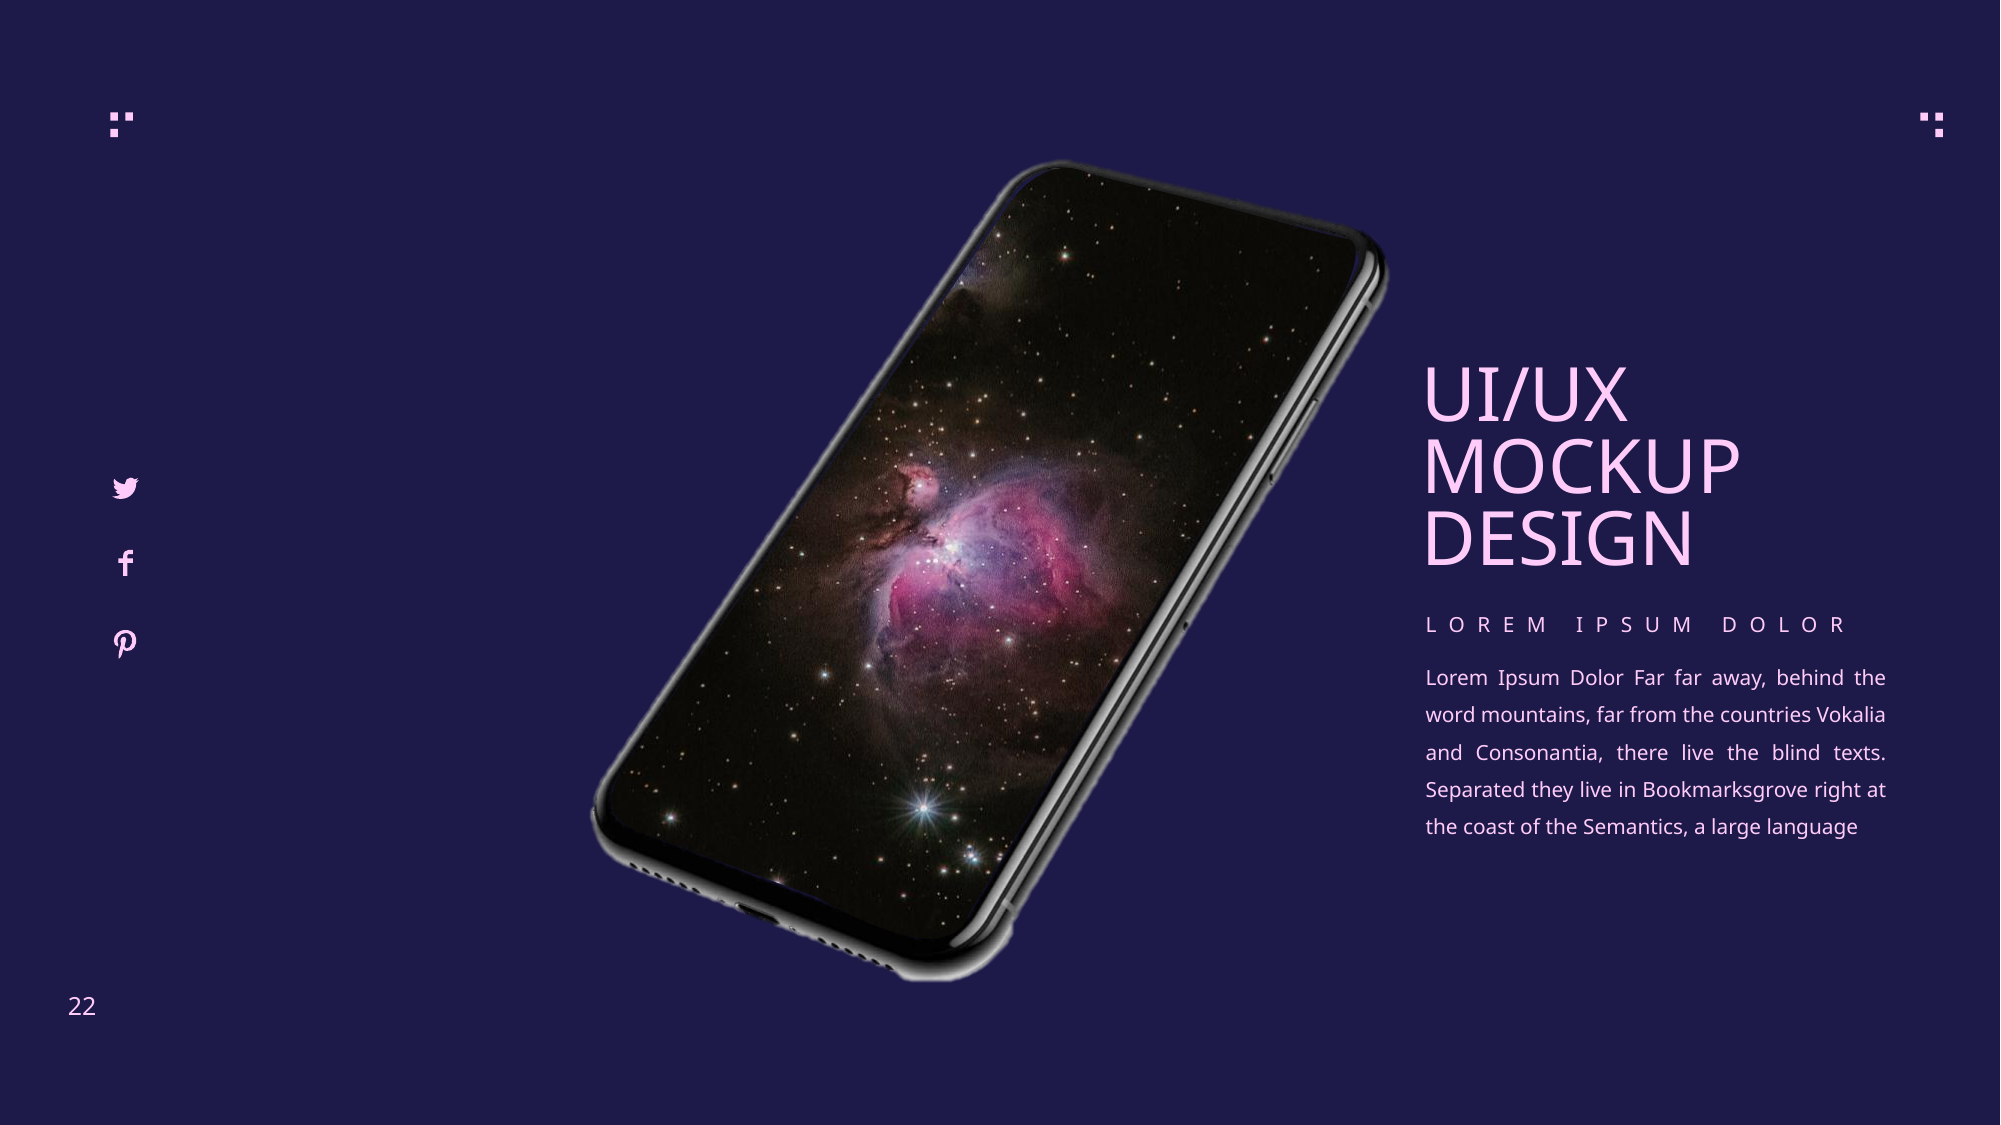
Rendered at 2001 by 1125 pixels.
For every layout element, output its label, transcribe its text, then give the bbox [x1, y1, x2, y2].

text_box Lorem Ipsum Dolor Far far away, behind the word mountains, far from the countries Vokalia and Consonantia, there live the blind texts. Separated they live in Bookmarksgrove right at the coast of the Semantics, a large language [1410, 644, 1901, 847]
text_box LOREM IPSUM DOLOR [1410, 604, 1901, 644]
picture [249, 0, 1750, 1125]
text_box UI/UX MOCKUP DESIGN [1421, 363, 1919, 580]
